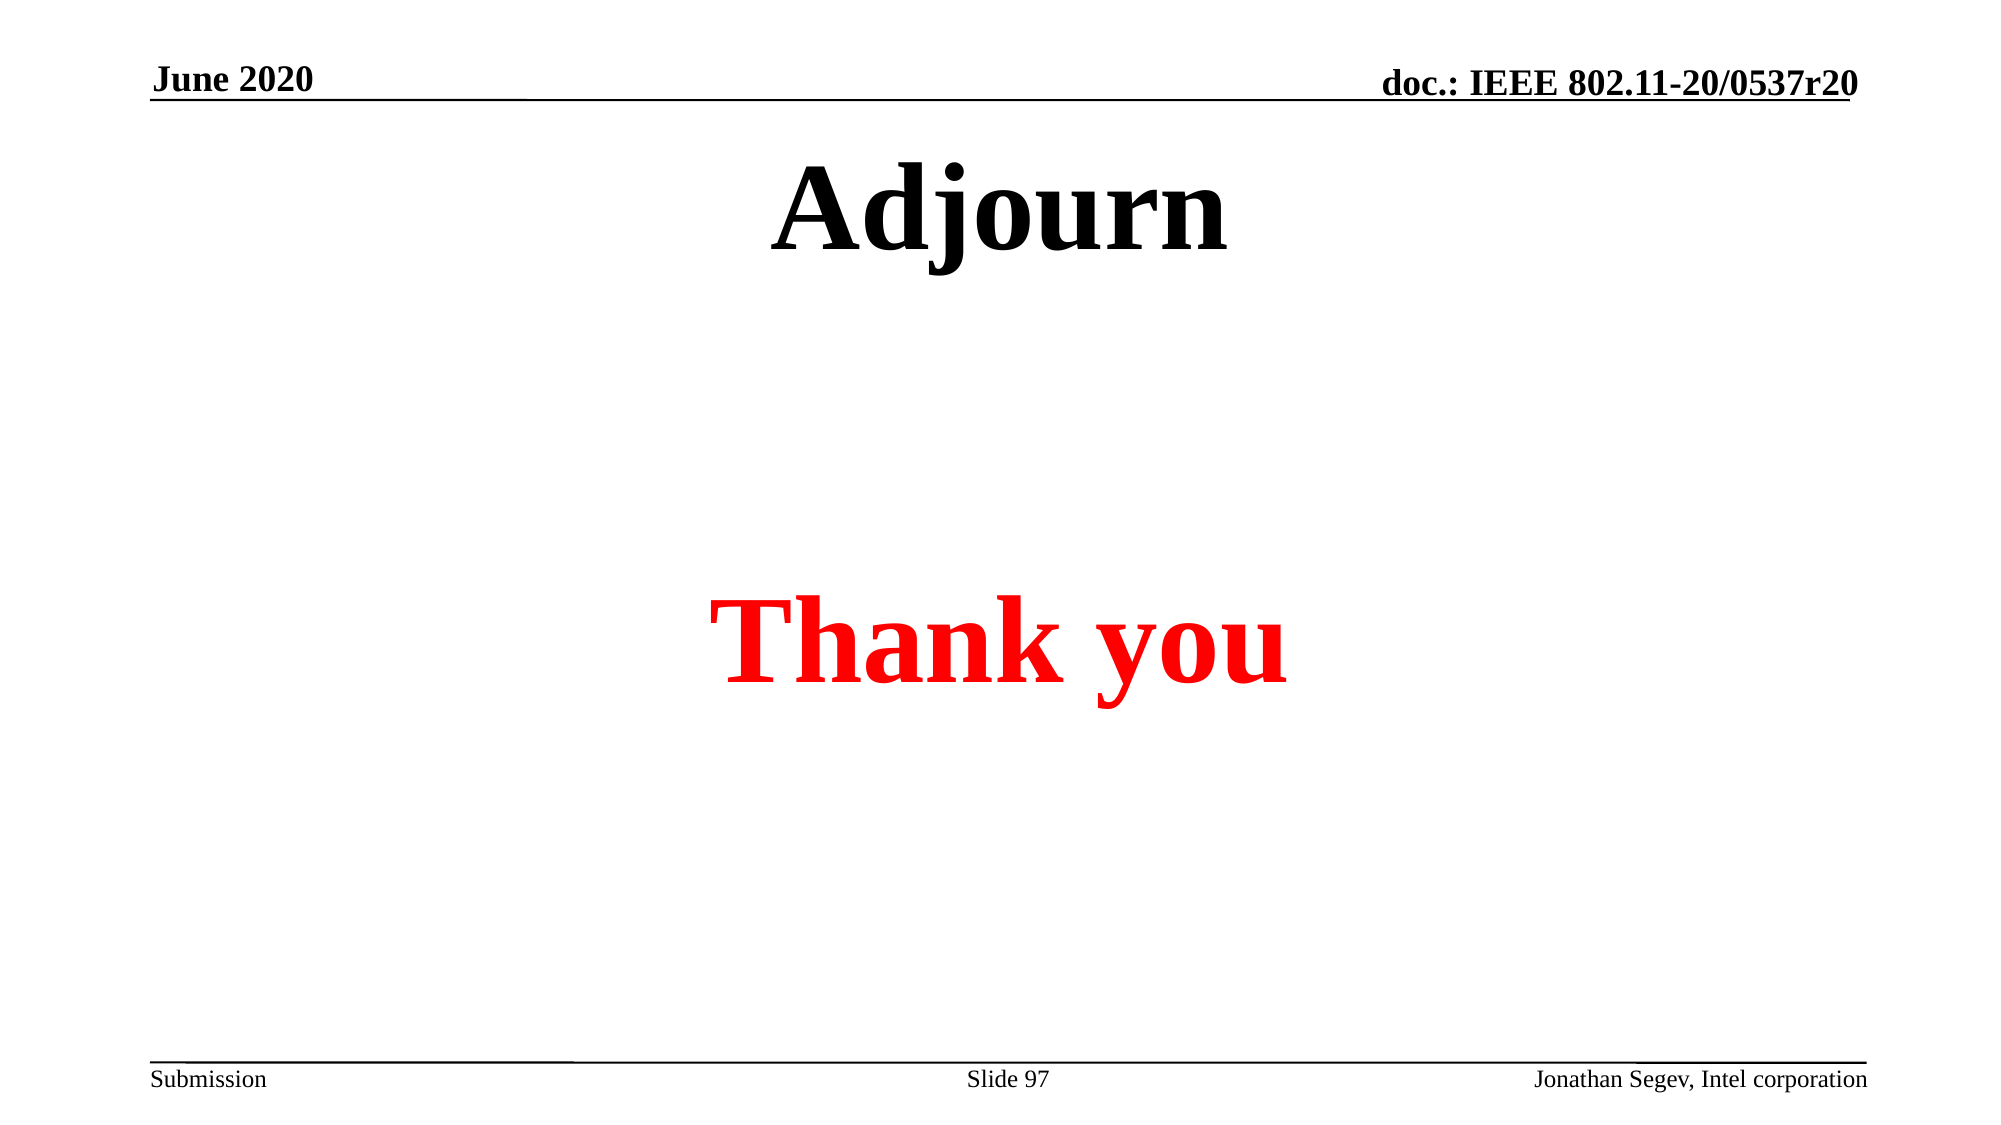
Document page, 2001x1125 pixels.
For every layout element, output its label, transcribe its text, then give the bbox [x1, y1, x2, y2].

list Thank you [149, 324, 1850, 1000]
footer Jonathan Segev, Intel corporation [1171, 1061, 1869, 1093]
title Adjourn [149, 112, 1850, 288]
slide_number Slide 97 [950, 1061, 1067, 1123]
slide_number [152, 54, 563, 100]
